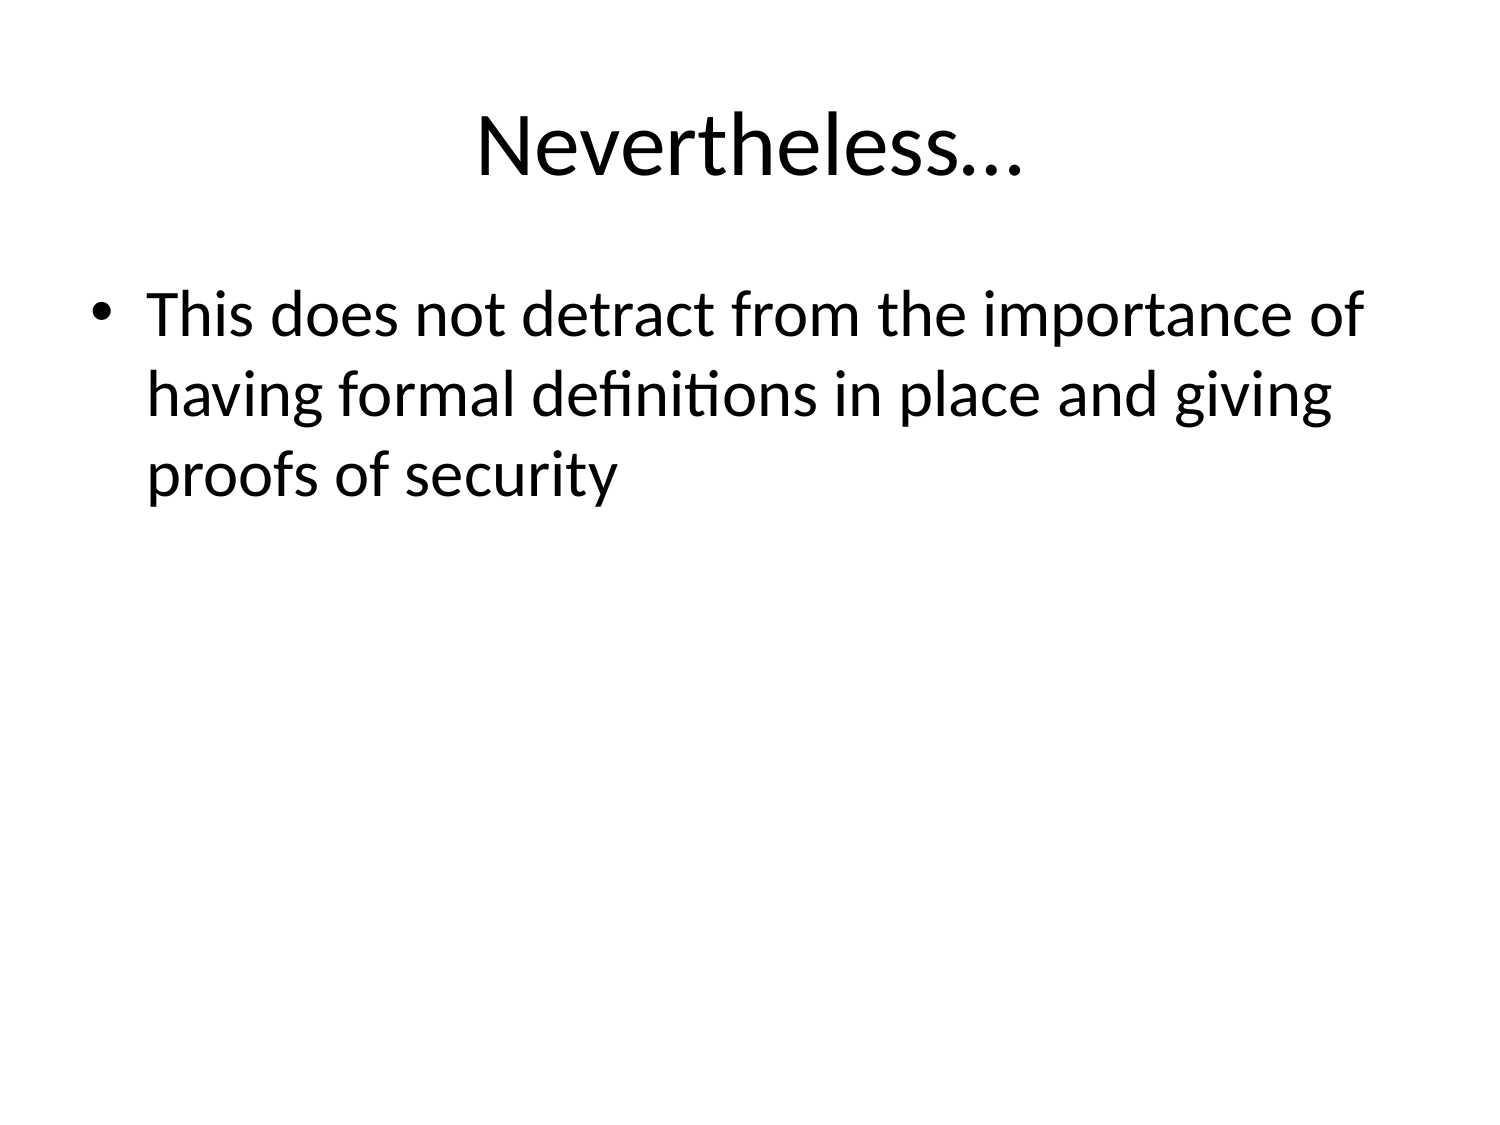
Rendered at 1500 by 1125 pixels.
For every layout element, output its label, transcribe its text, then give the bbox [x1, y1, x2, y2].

list This does not detract from the importance of having formal definitions in place and giving proofs of security [75, 262, 1425, 1005]
title Nevertheless… [75, 45, 1425, 233]
